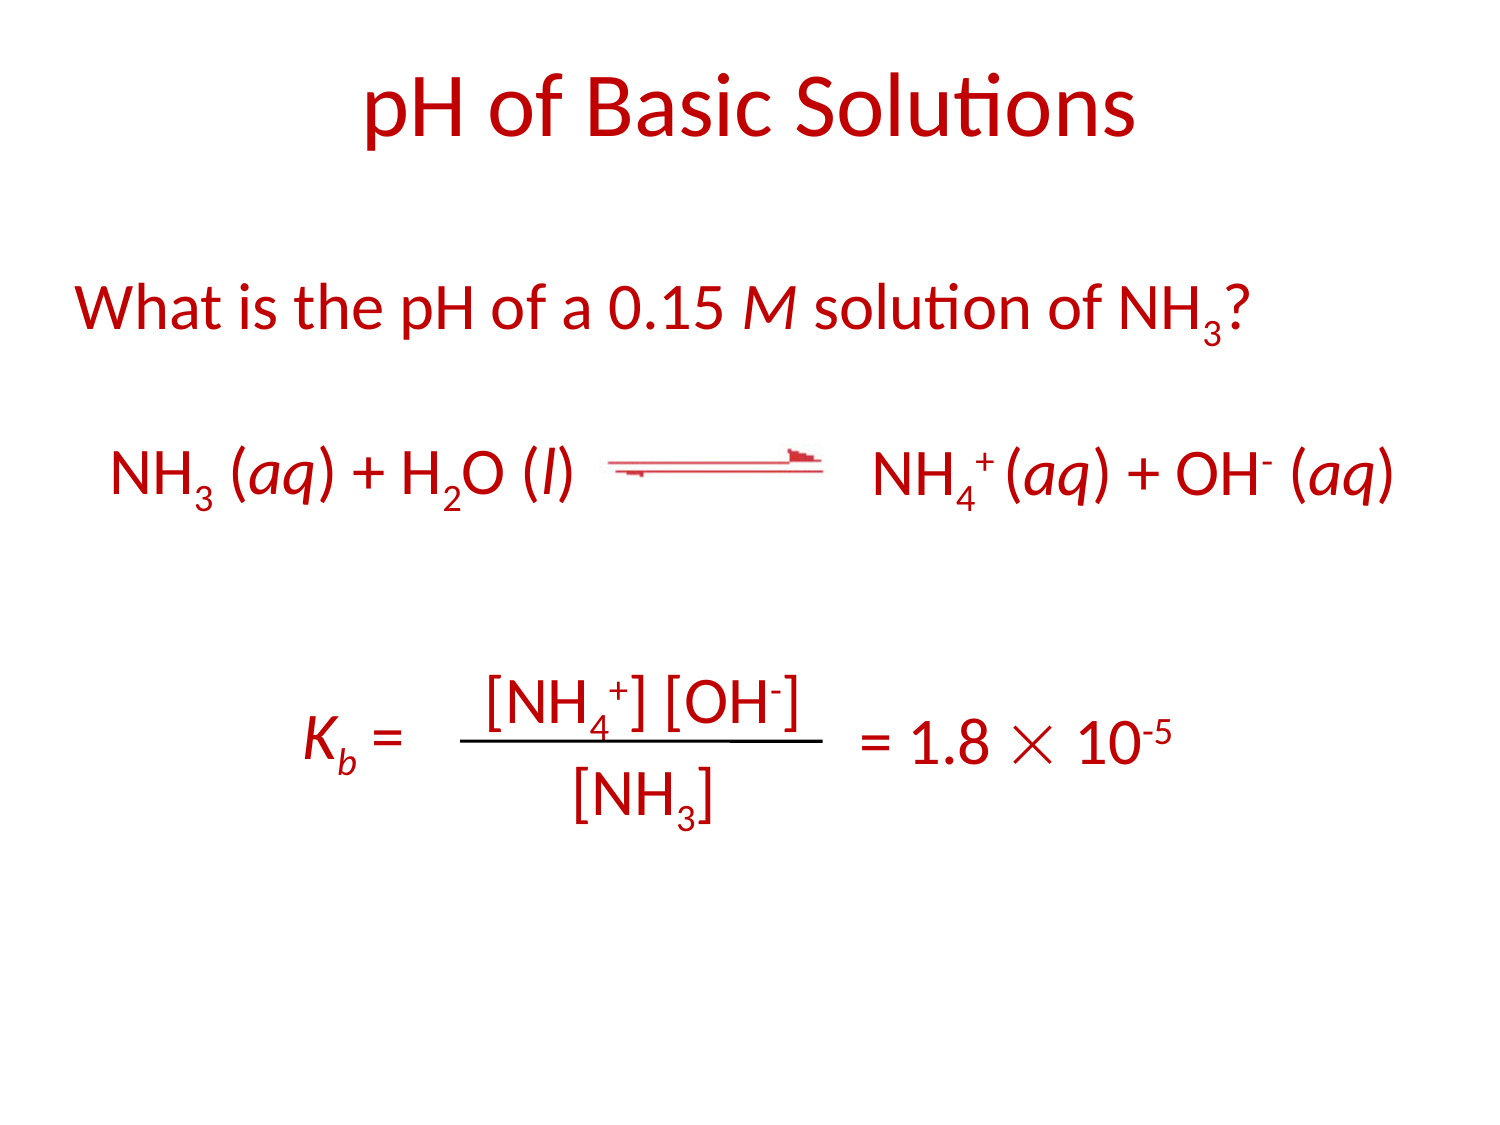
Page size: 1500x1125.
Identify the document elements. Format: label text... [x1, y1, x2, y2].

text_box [87, 420, 1421, 518]
text_box What is the pH of a 0.15 M solution of NH3? [60, 255, 1436, 406]
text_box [284, 649, 1186, 827]
text_box pH of Basic Solutions [0, 37, 1500, 225]
